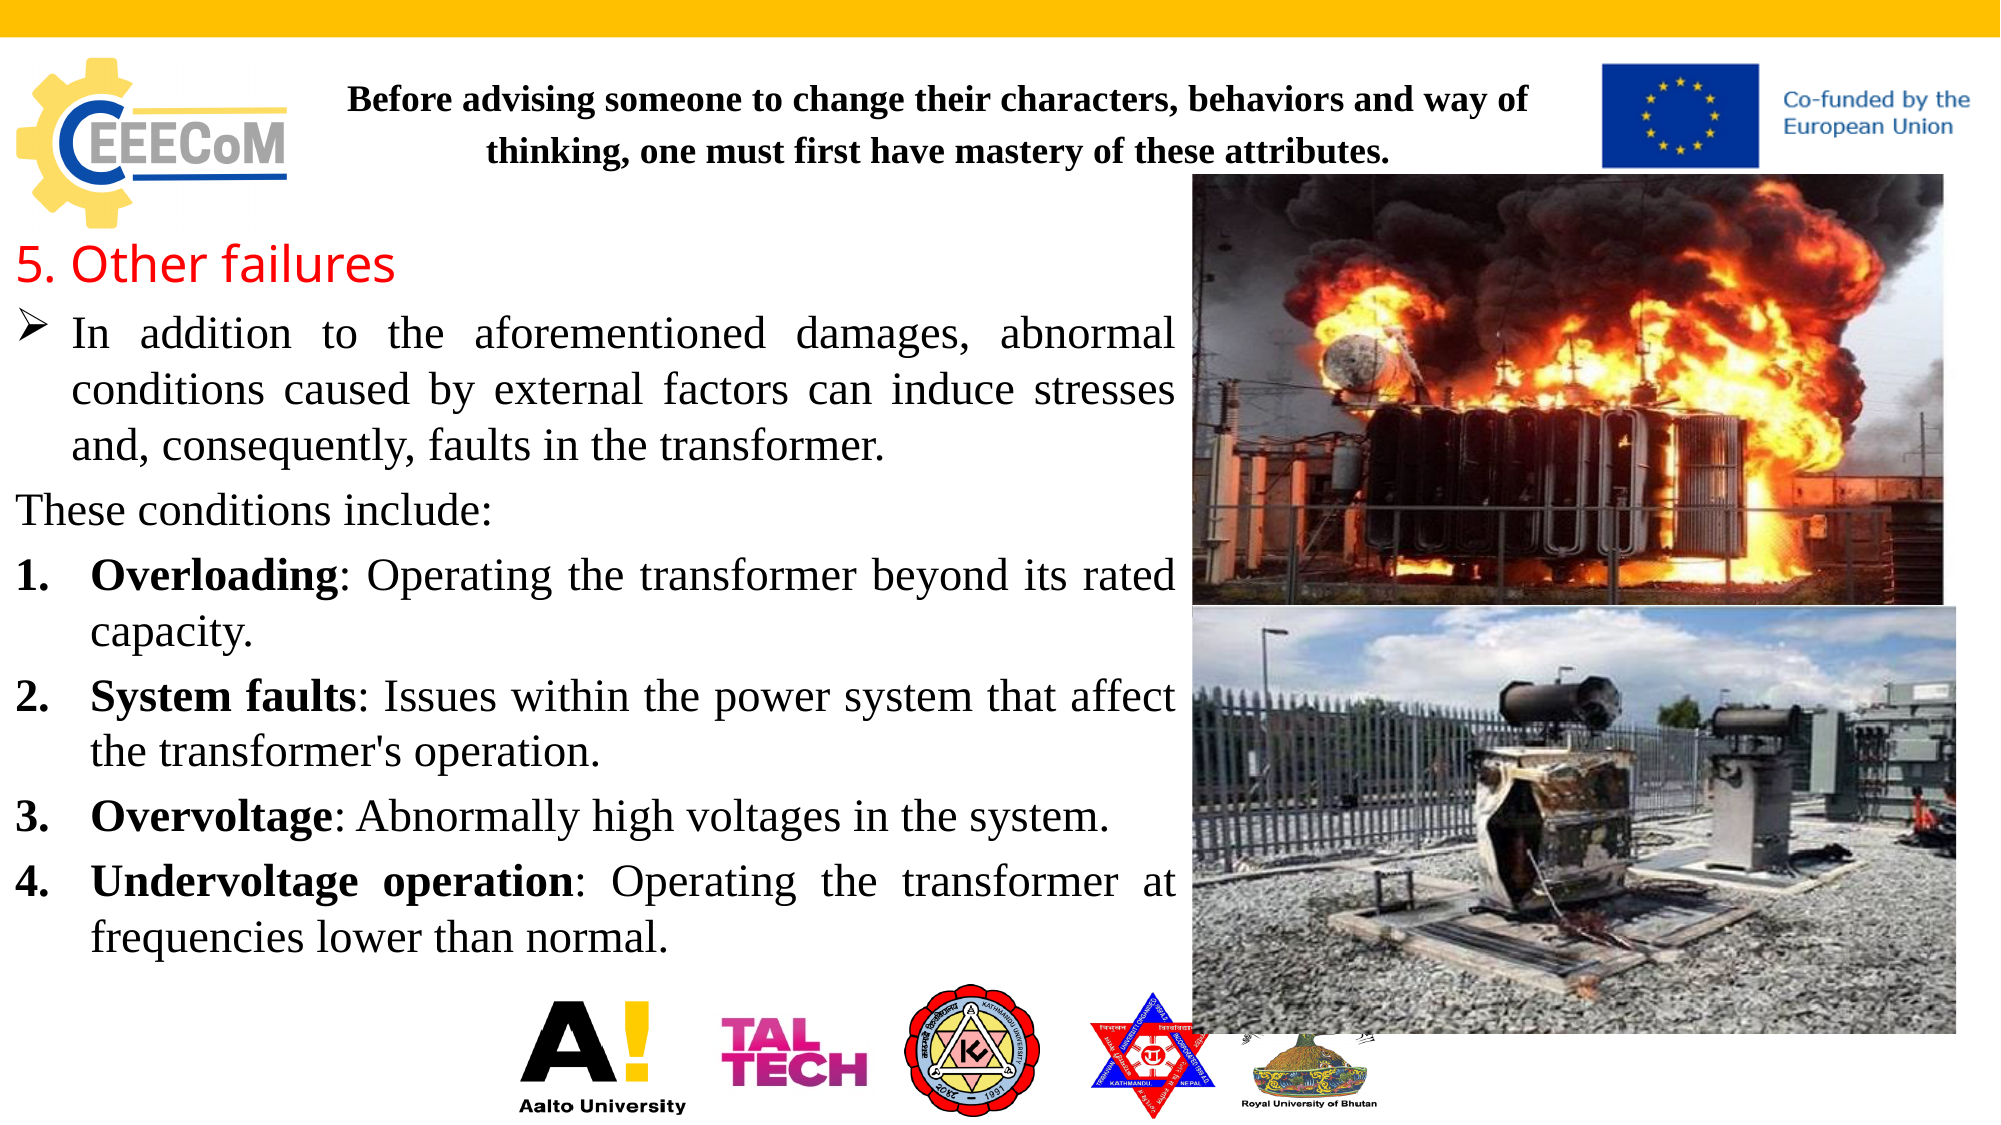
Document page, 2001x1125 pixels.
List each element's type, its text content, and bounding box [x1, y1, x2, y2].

picture [11, 50, 299, 224]
title Before advising someone to change their characters, behaviors and way of thinking, one must first have mastery of these attributes. [312, 37, 1565, 201]
picture [512, 46, 2000, 1125]
list 5. Other failures In addition to the aforementioned damages, abnormal conditions caused by external factors can induce stresses and, consequently, faults in the transformer. These conditions include: Overloading: Operating the transformer beyond its rated capacity. System faults: Issues within the power system that affect the transformer's operation. Overvoltage: Abnormally high voltages in the system. Undervoltage operation: Operating the transformer at frequencies lower than normal. [0, 224, 1187, 975]
